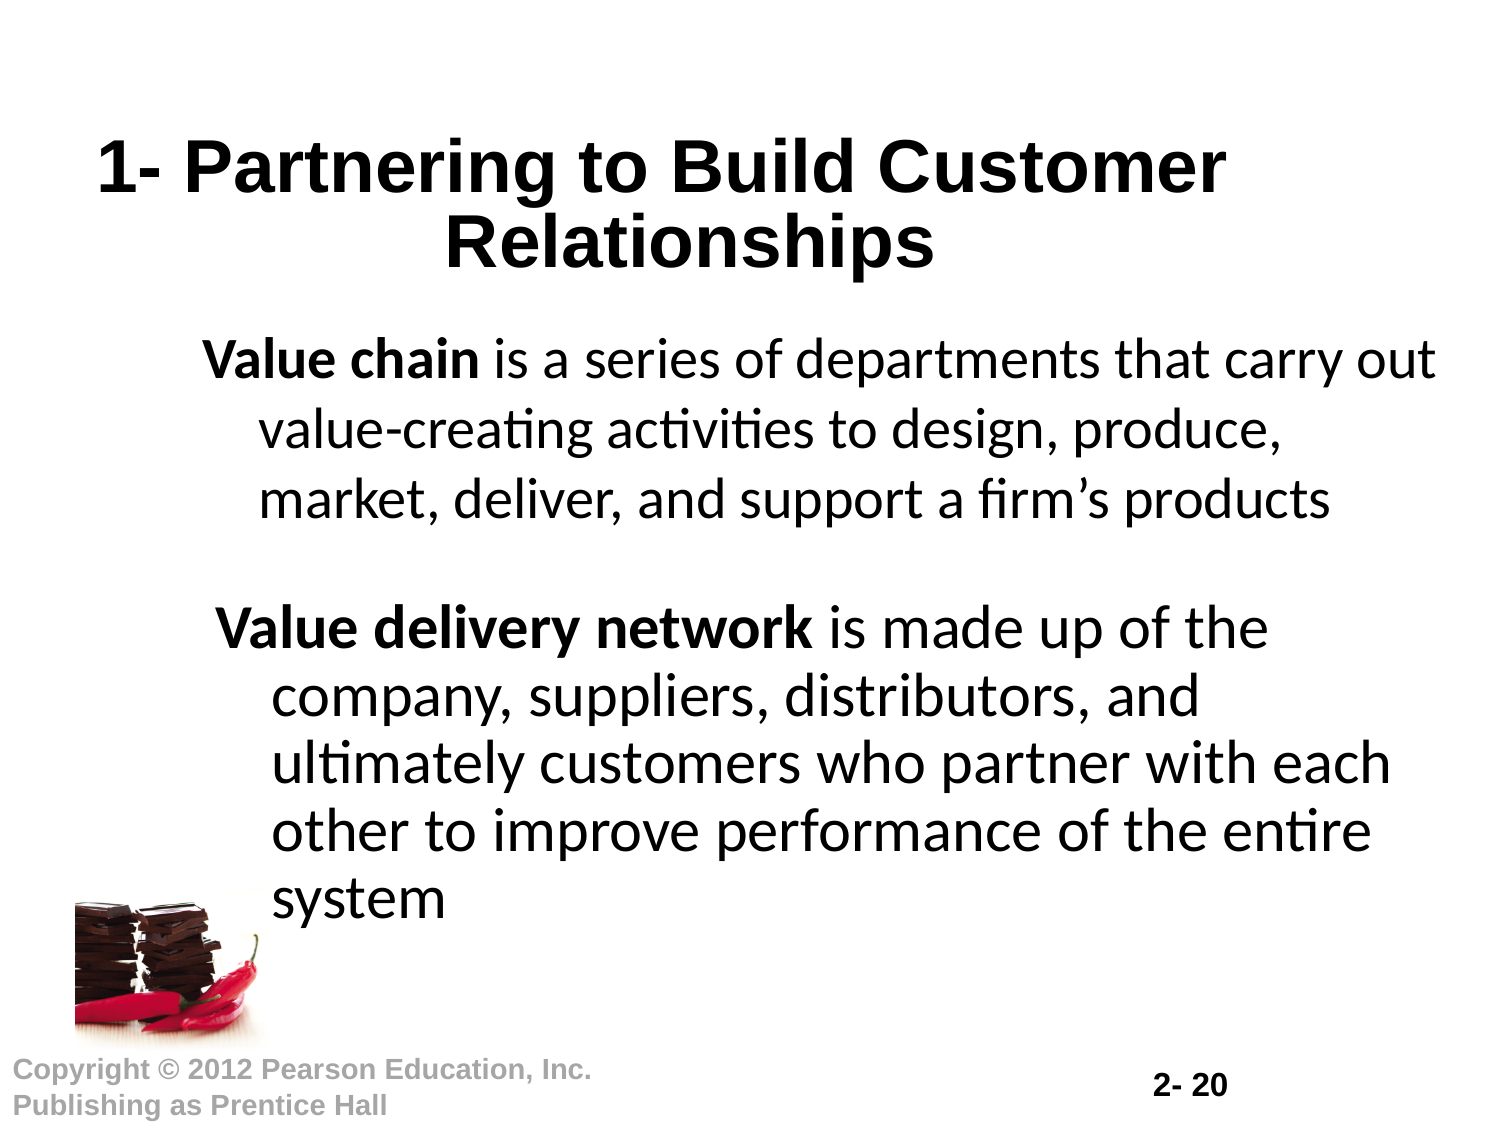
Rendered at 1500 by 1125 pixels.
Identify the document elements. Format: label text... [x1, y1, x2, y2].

picture [75, 887, 275, 1054]
list Value delivery network is made up of the company, suppliers, distributors, and ultimately customers who partner with each other to improve performance of the entire system [199, 613, 1438, 976]
text_box 1- Partnering to Build Customer Relationships [75, 124, 1250, 188]
text_box Value chain is a series of departments that carry out value-creating activities to design, produce, market, deliver, and support a firm’s products [187, 312, 1463, 613]
